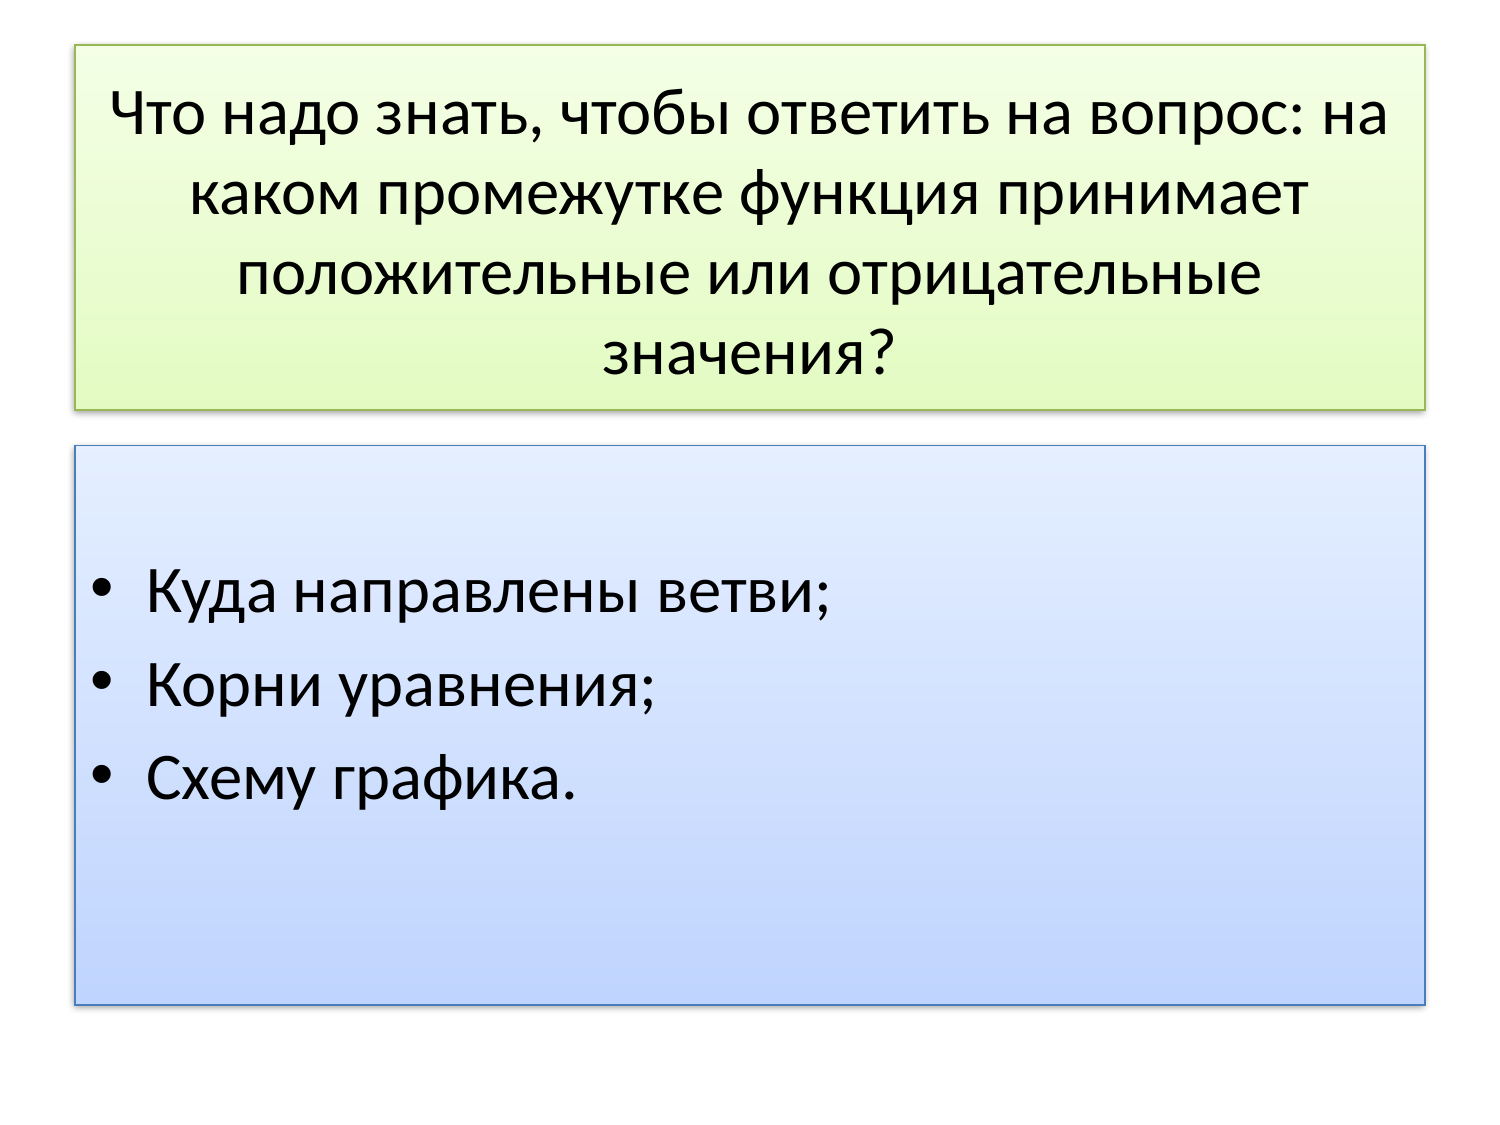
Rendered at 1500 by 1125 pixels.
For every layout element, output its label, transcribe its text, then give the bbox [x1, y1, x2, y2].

title Что надо знать, чтобы ответить на вопрос: на каком промежутке функция принимает положительные или отрицательные значения? [74, 44, 1426, 411]
list Куда направлены ветви; Корни уравнения; Схему графика. [74, 445, 1426, 1006]
